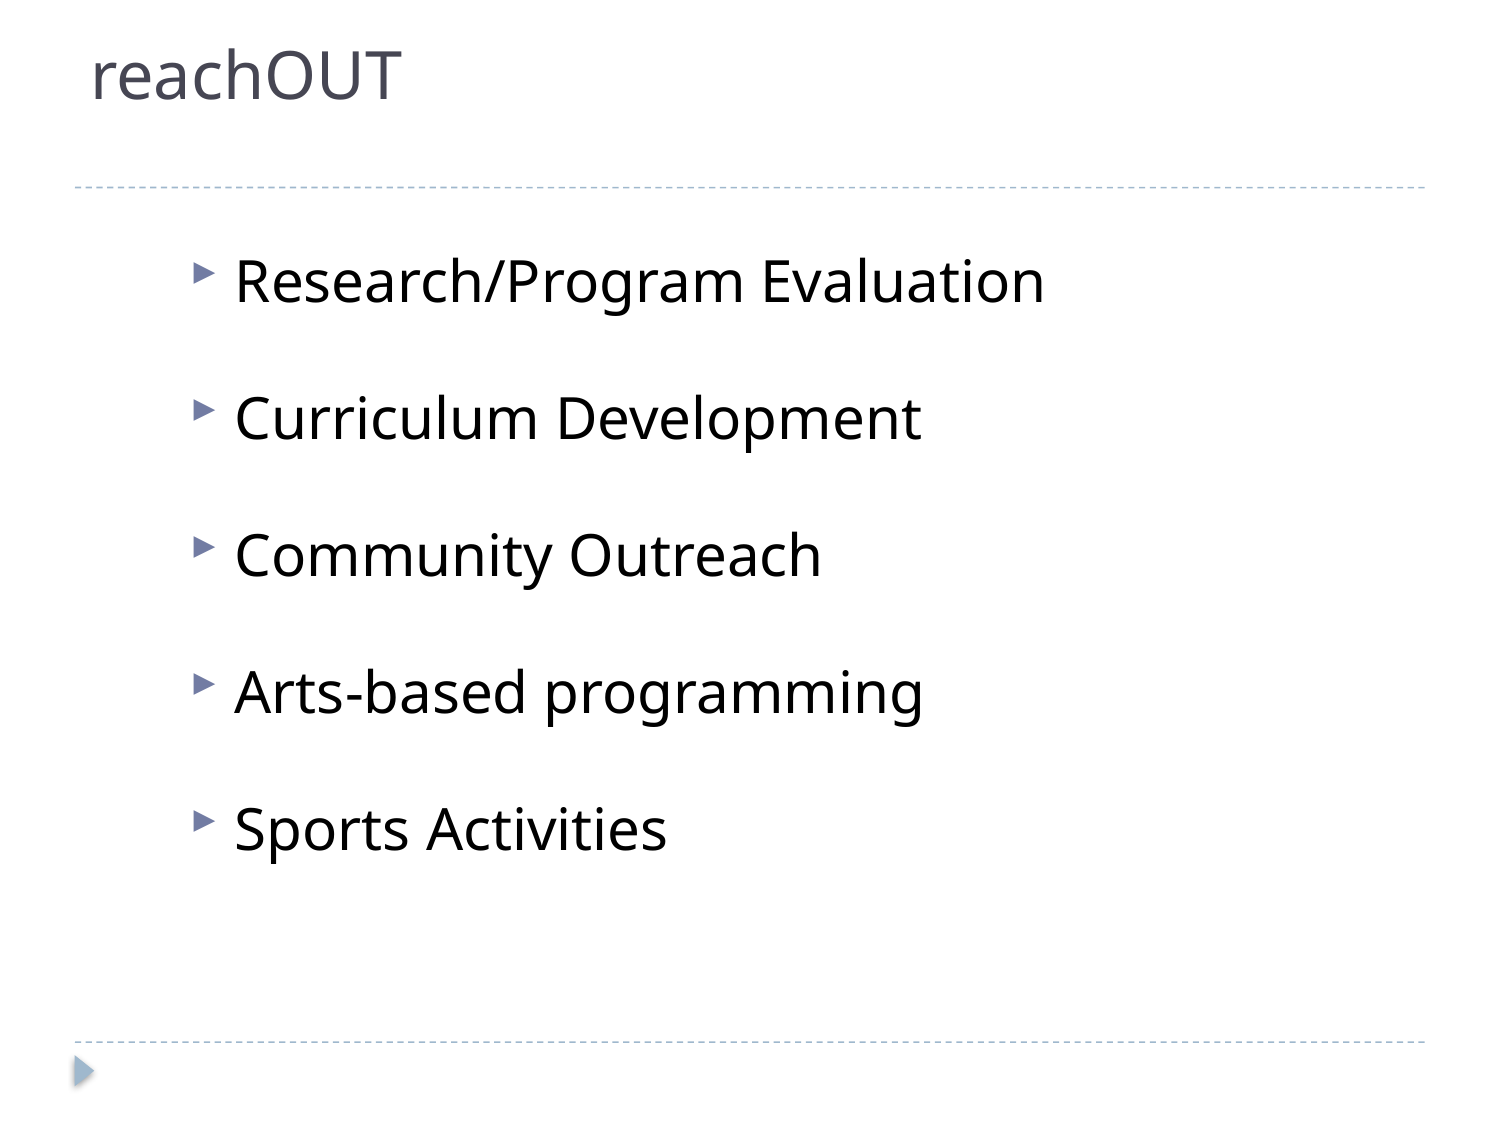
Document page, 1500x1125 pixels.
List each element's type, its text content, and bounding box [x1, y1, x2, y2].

title reachOUT [75, 24, 1425, 188]
list Research/Program Evaluation Curriculum Development Community Outreach Arts-based programming Sports Activities [174, 249, 1500, 993]
